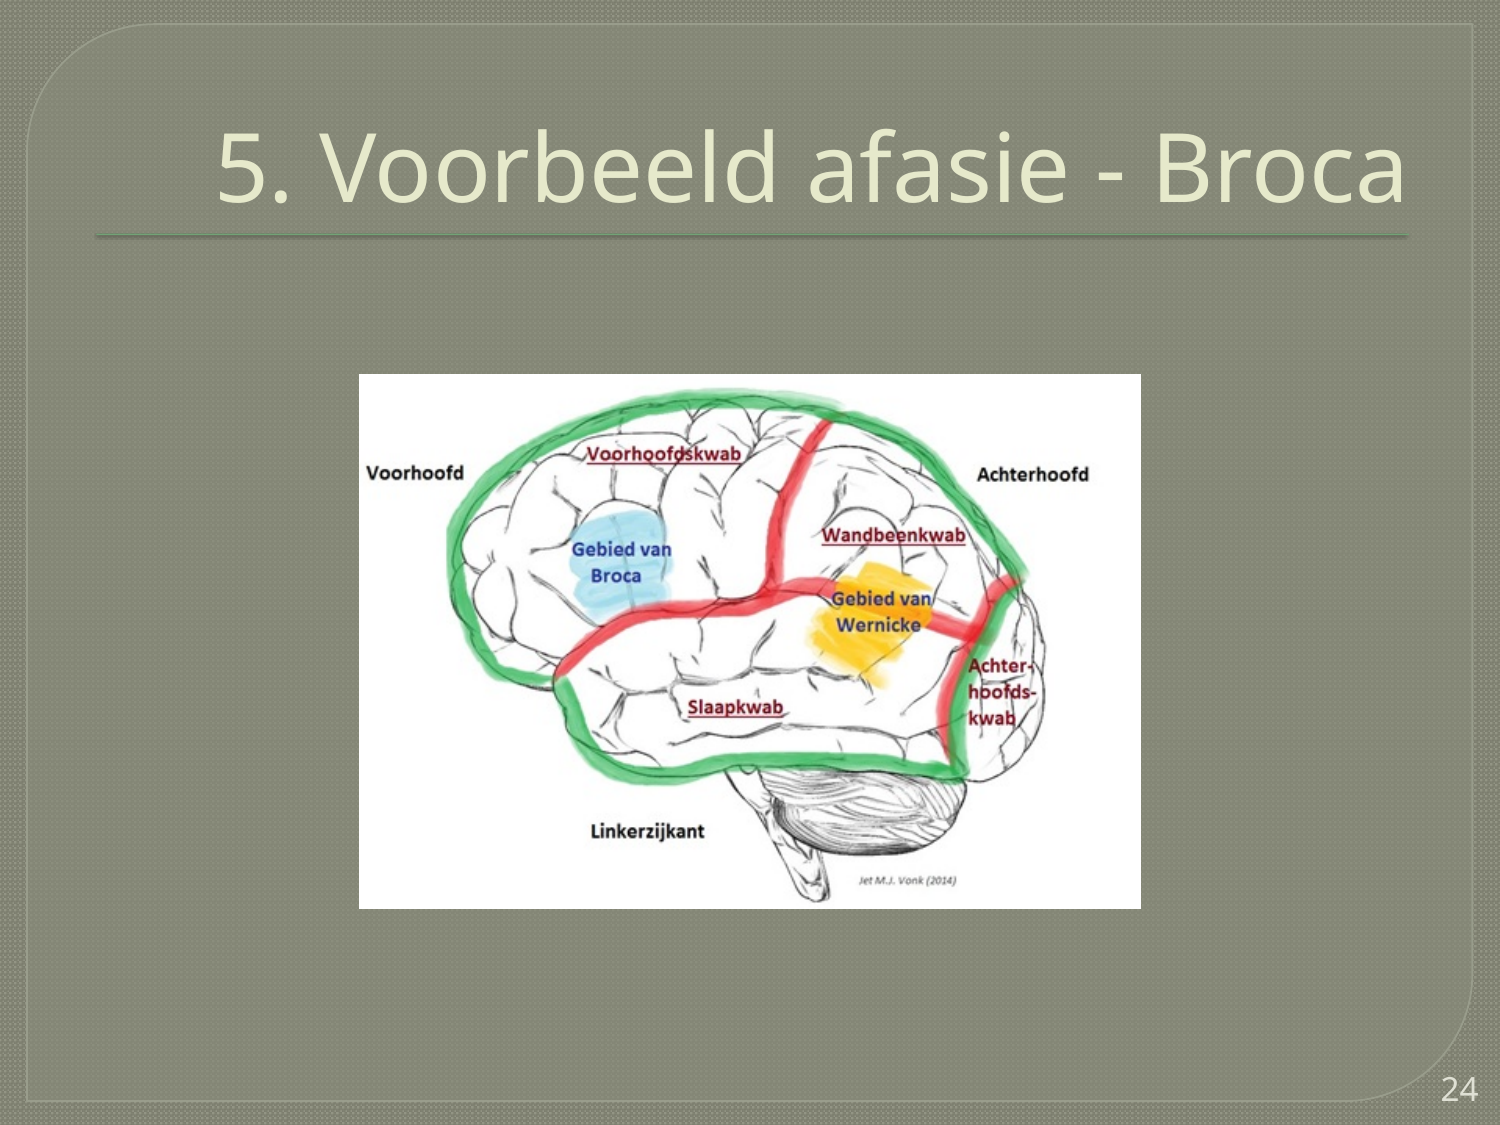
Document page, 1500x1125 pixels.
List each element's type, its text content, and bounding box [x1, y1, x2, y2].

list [359, 373, 1141, 909]
title 5. Voorbeeld afasie - Broca [75, 41, 1425, 230]
slide_number 24 [1417, 1068, 1494, 1114]
